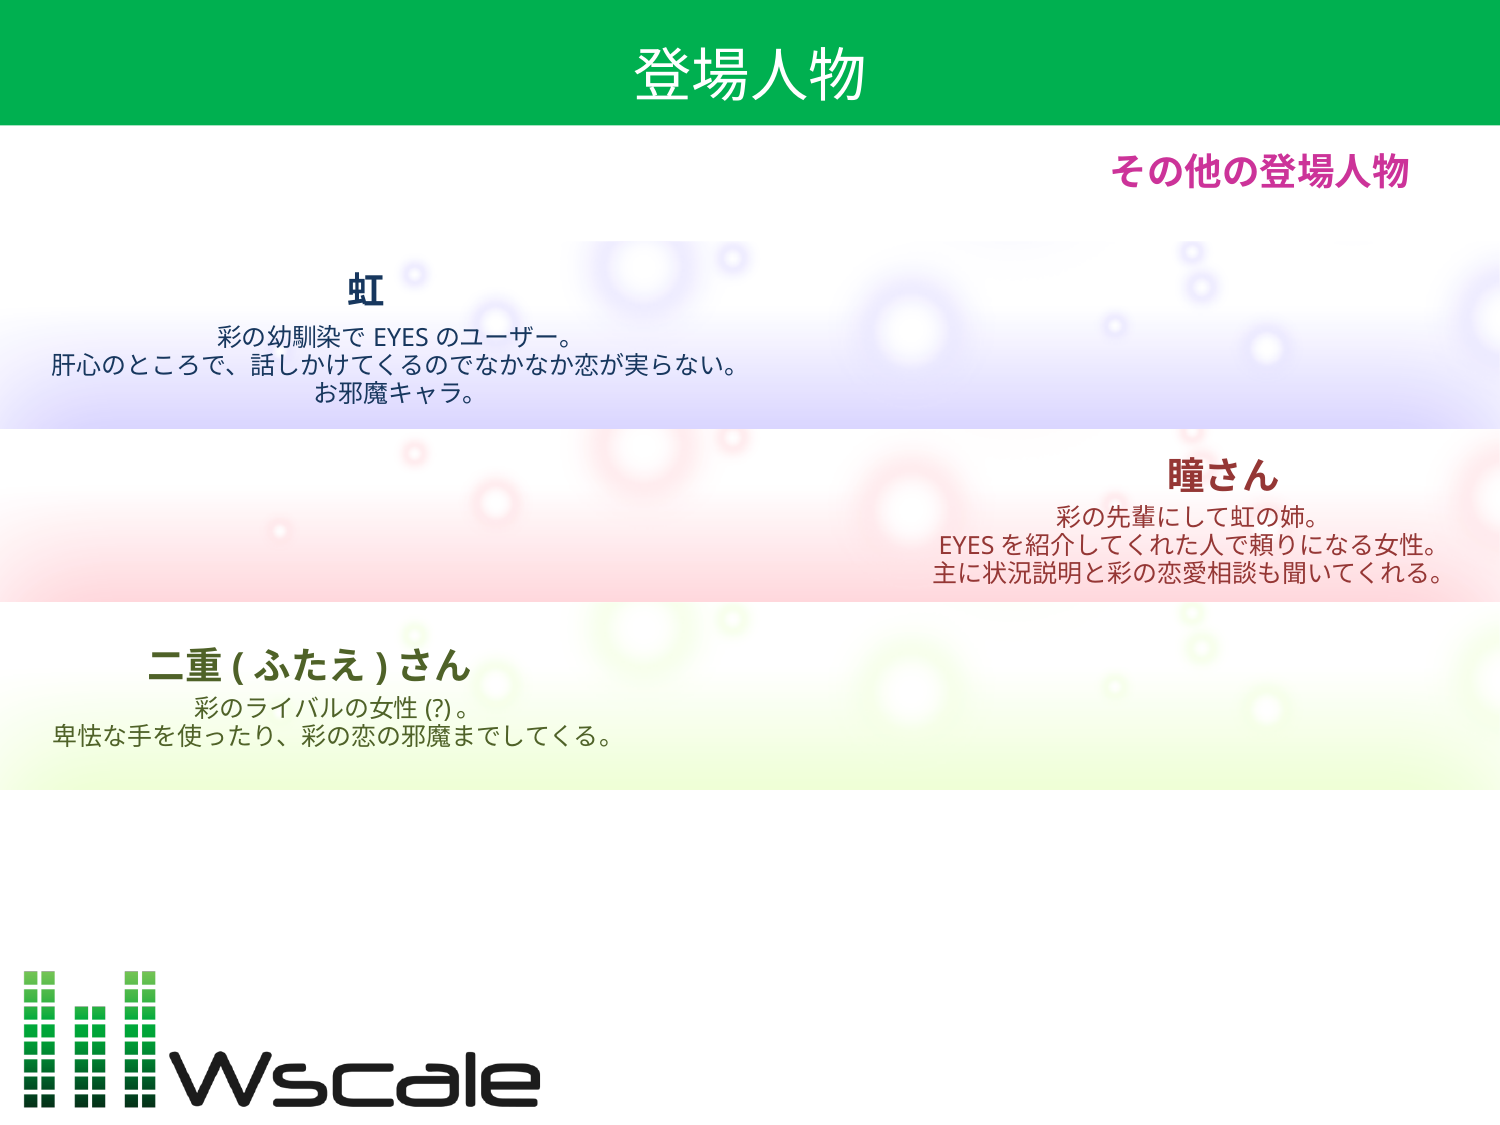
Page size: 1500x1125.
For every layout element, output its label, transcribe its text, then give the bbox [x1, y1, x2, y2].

picture [0, 240, 1500, 791]
text_box その他の登場人物 [1094, 140, 1425, 201]
picture [0, 954, 561, 1125]
text_box 登場人物 [74, 30, 1425, 117]
